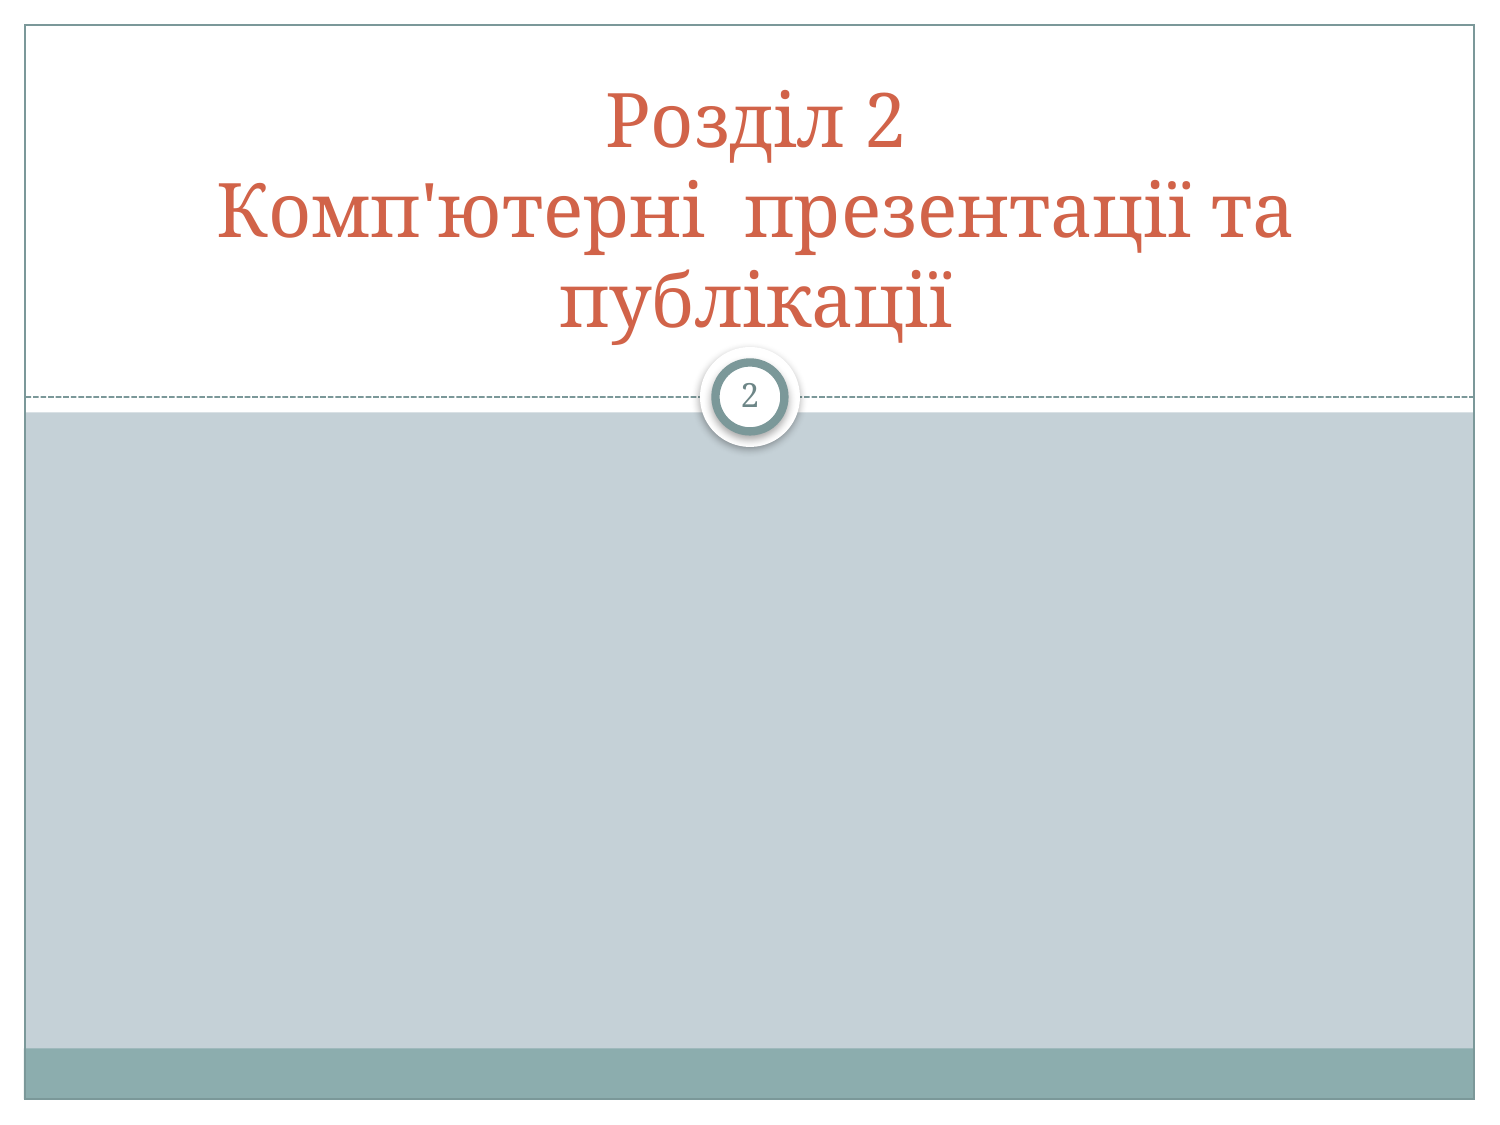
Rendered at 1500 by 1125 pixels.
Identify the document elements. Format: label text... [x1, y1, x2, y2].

title Розділ 2 Комп'ютерні презентації та публікації [46, 62, 1465, 350]
slide_number 2 [712, 360, 788, 434]
